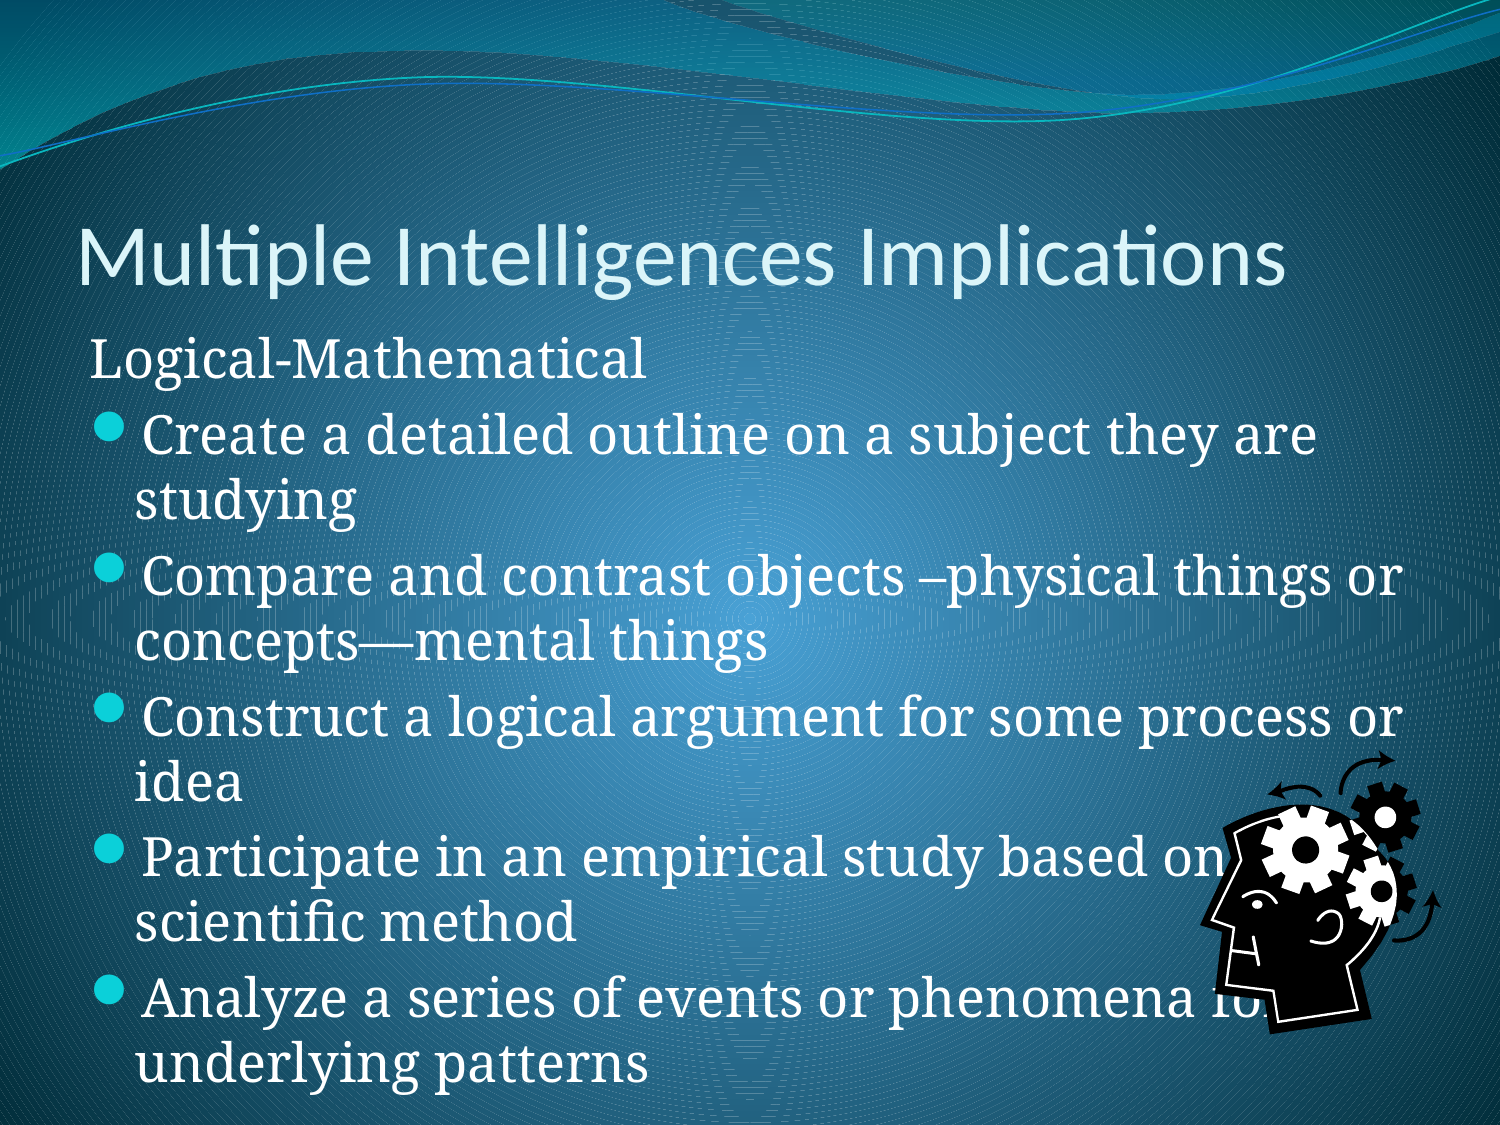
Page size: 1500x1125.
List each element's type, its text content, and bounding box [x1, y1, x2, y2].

picture [1199, 749, 1442, 1035]
title Multiple Intelligences Implications [75, 115, 1425, 303]
list Logical-Mathematical Create a detailed outline on a subject they are studying Compare and contrast objects –physical things or concepts—mental things Construct a logical argument for some process or idea Participate in an empirical study based on the scientific method Analyze a series of events or phenomena for underlying patterns [75, 317, 1425, 1038]
